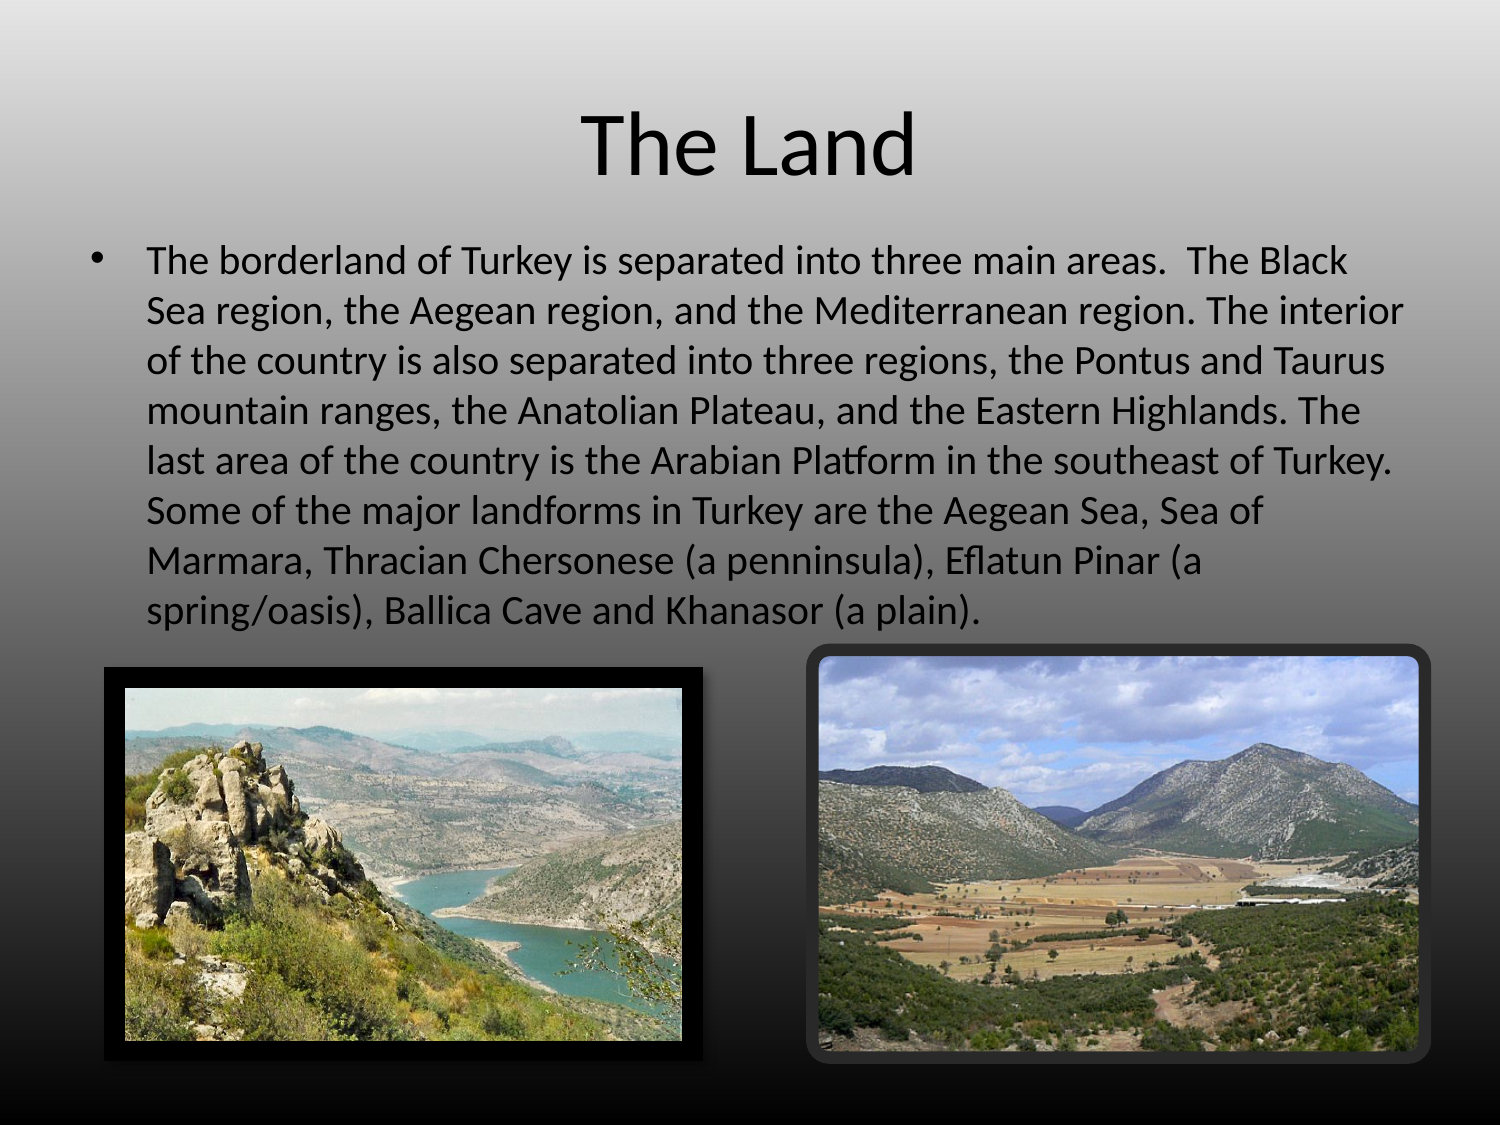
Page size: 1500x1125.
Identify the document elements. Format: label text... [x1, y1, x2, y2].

list The borderland of Turkey is separated into three main areas. The Black Sea region, the Aegean region, and the Mediterranean region. The interior of the country is also separated into three regions, the Pontus and Taurus mountain ranges, the Anatolian Plateau, and the Eastern Highlands. The last area of the country is the Arabian Platform in the southeast of Turkey. Some of the major landforms in Turkey are the Aegean Sea, Sea of Marmara, Thracian Chersonese (a penninsula), Eflatun Pinar (a spring/oasis), Ballica Cave and Khanasor (a plain). [75, 224, 1425, 968]
title The Land [75, 45, 1425, 224]
picture [812, 649, 1426, 1058]
picture [124, 687, 682, 1041]
